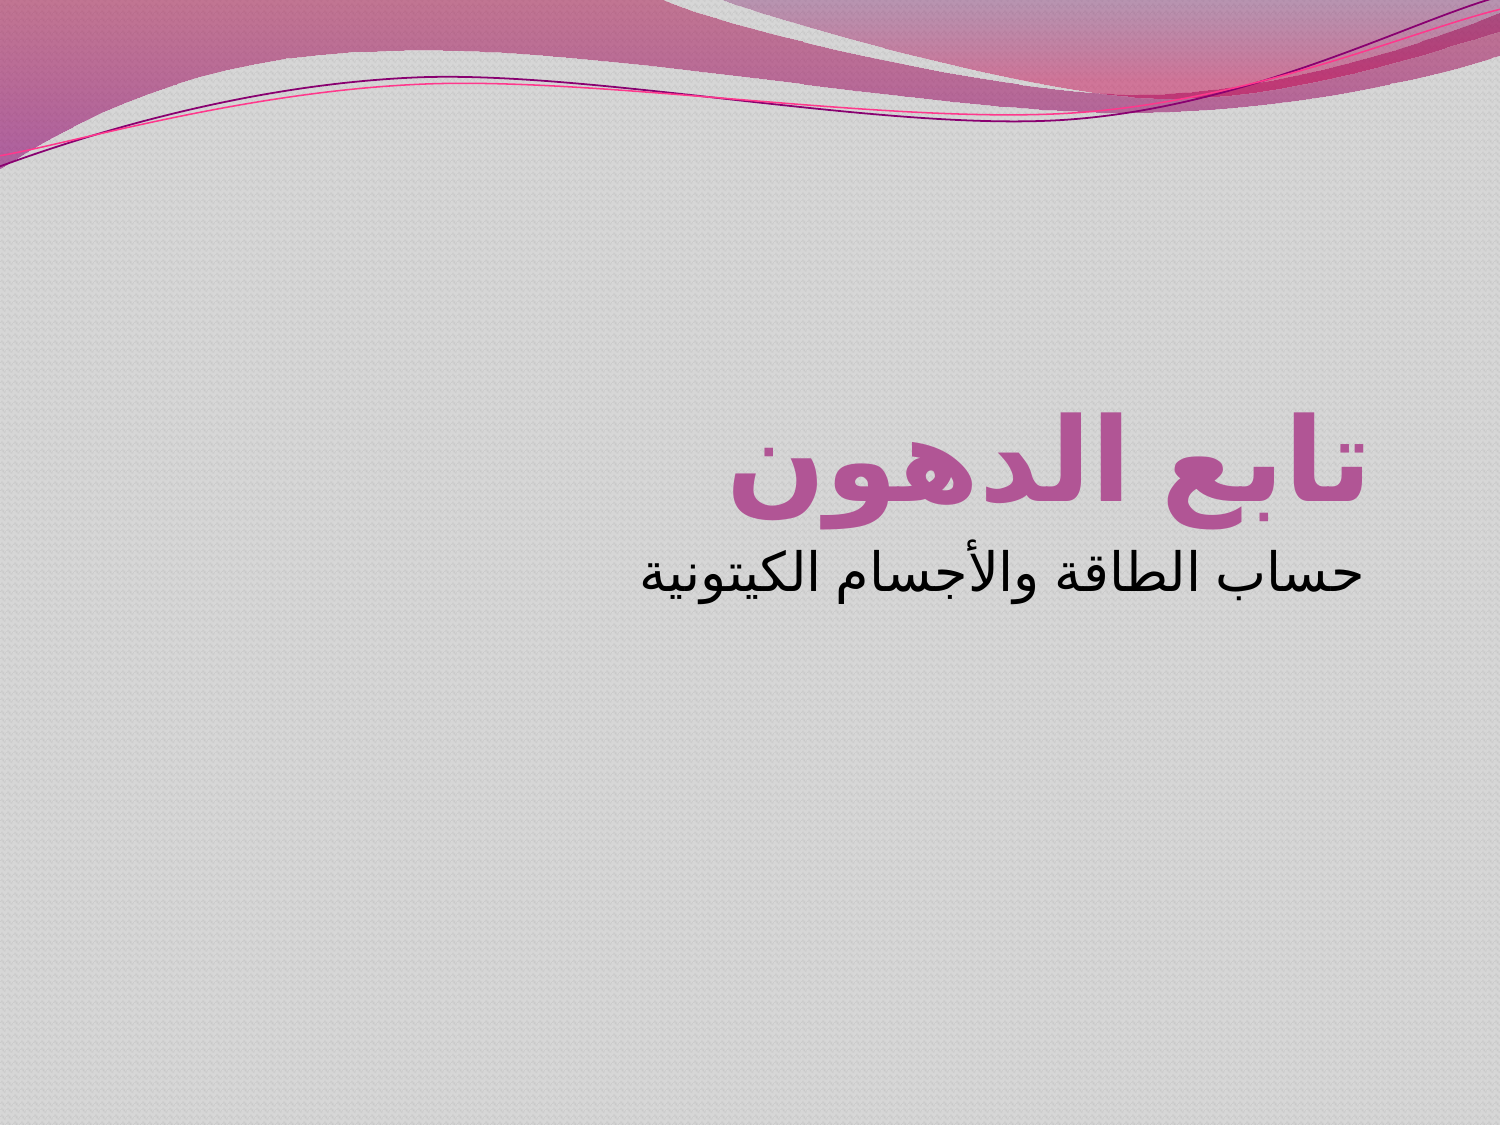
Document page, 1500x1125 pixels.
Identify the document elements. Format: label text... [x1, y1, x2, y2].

subtitle حساب الطاقة والأجسام الكيتونية [87, 529, 1376, 818]
title تابع الدهون [87, 224, 1376, 525]
